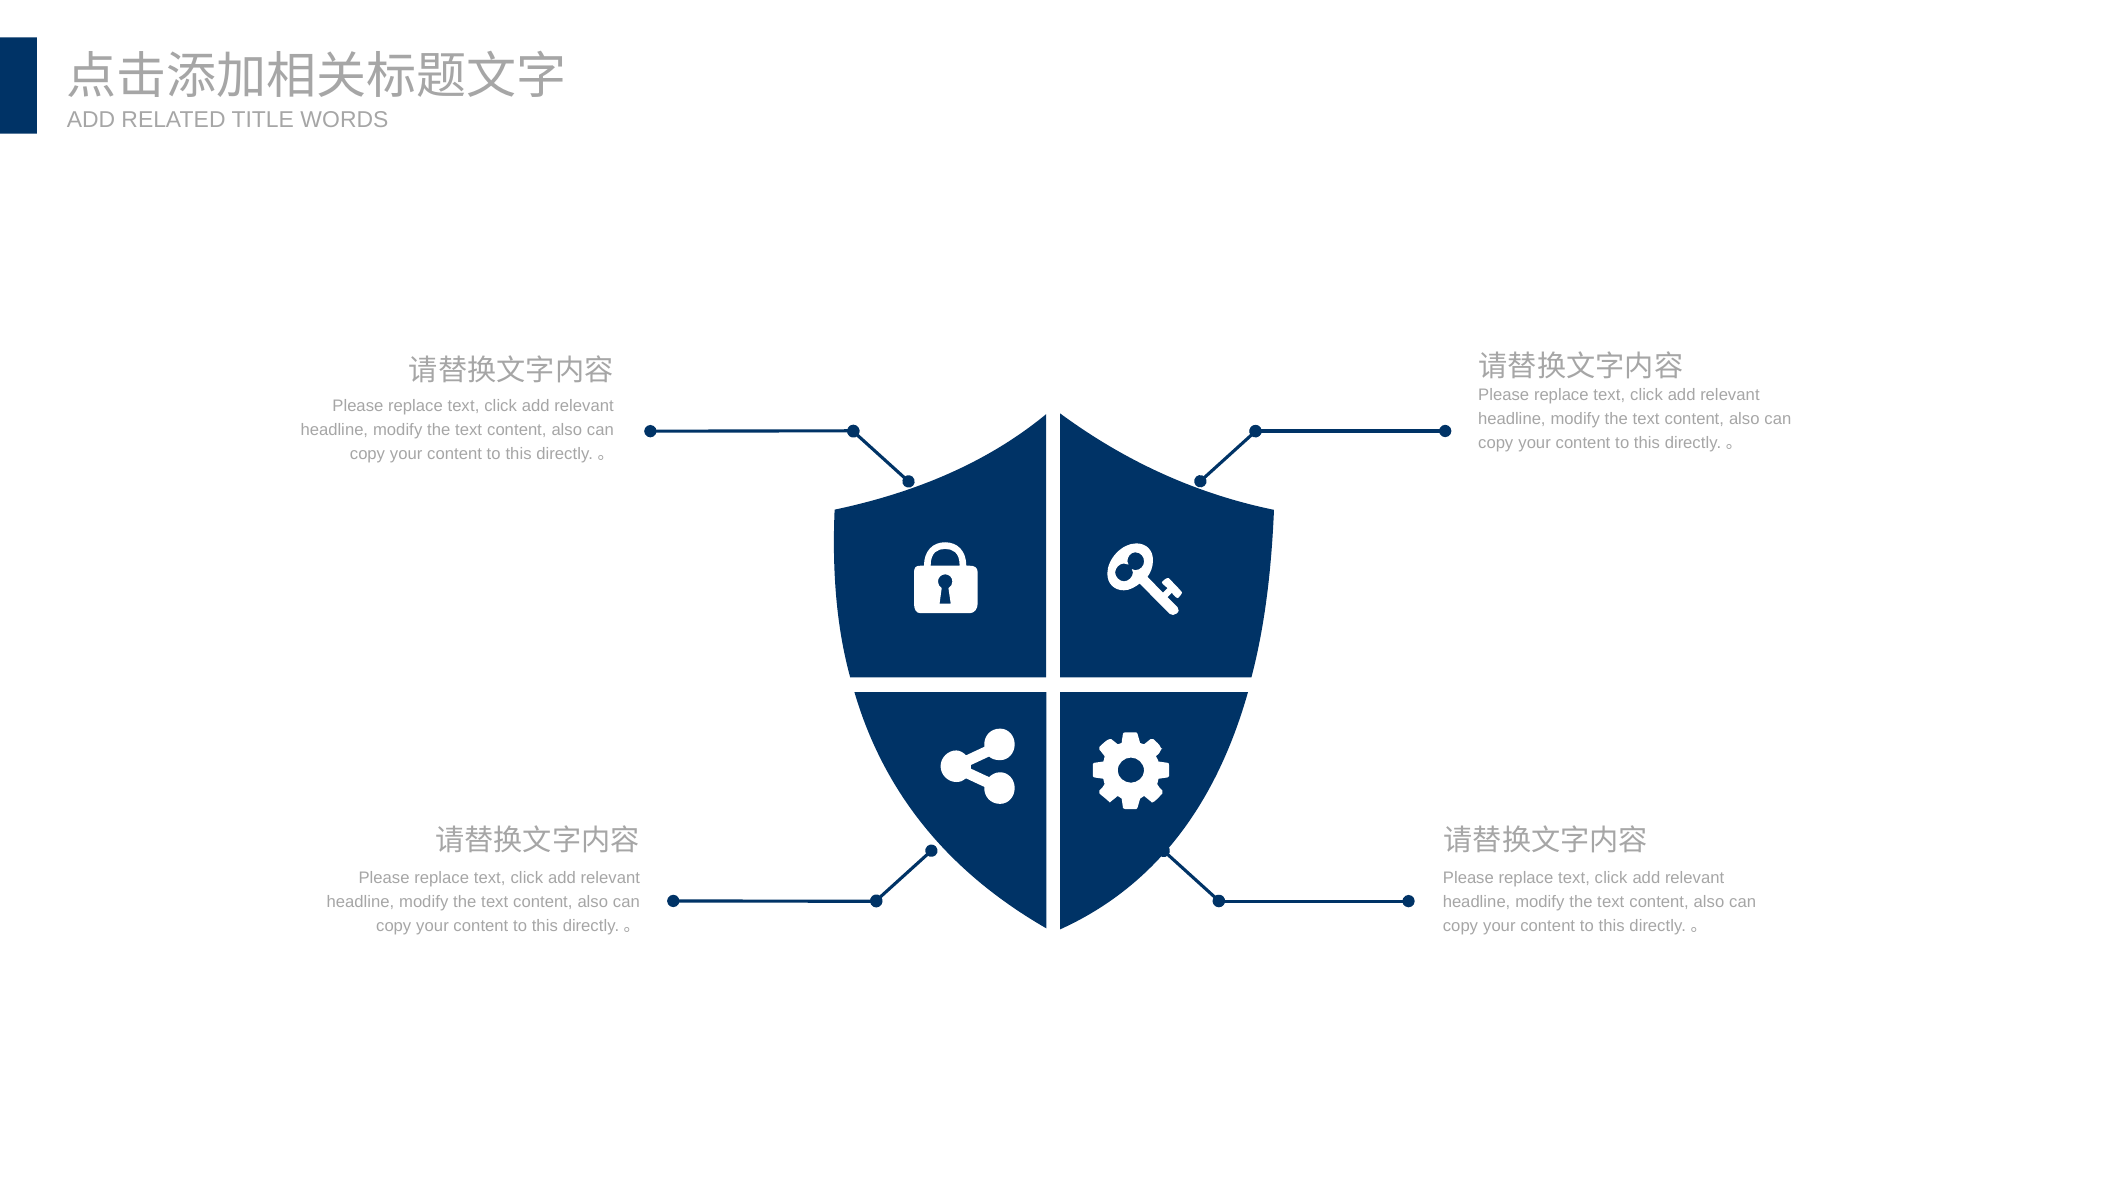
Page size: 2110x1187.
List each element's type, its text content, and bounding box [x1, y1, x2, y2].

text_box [265, 346, 615, 464]
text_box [1200, 431, 1446, 482]
text_box 点击添加相关标题文字 [66, 43, 567, 104]
text_box ADD RELATED TITLE WORDS [66, 104, 389, 132]
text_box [1060, 692, 1248, 930]
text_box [854, 692, 1047, 929]
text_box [1477, 341, 1827, 453]
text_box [1163, 850, 1409, 902]
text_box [650, 430, 909, 482]
text_box [0, 36, 38, 135]
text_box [673, 850, 932, 902]
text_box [831, 414, 1047, 678]
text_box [1442, 815, 1792, 936]
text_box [1060, 413, 1274, 678]
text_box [291, 815, 641, 936]
